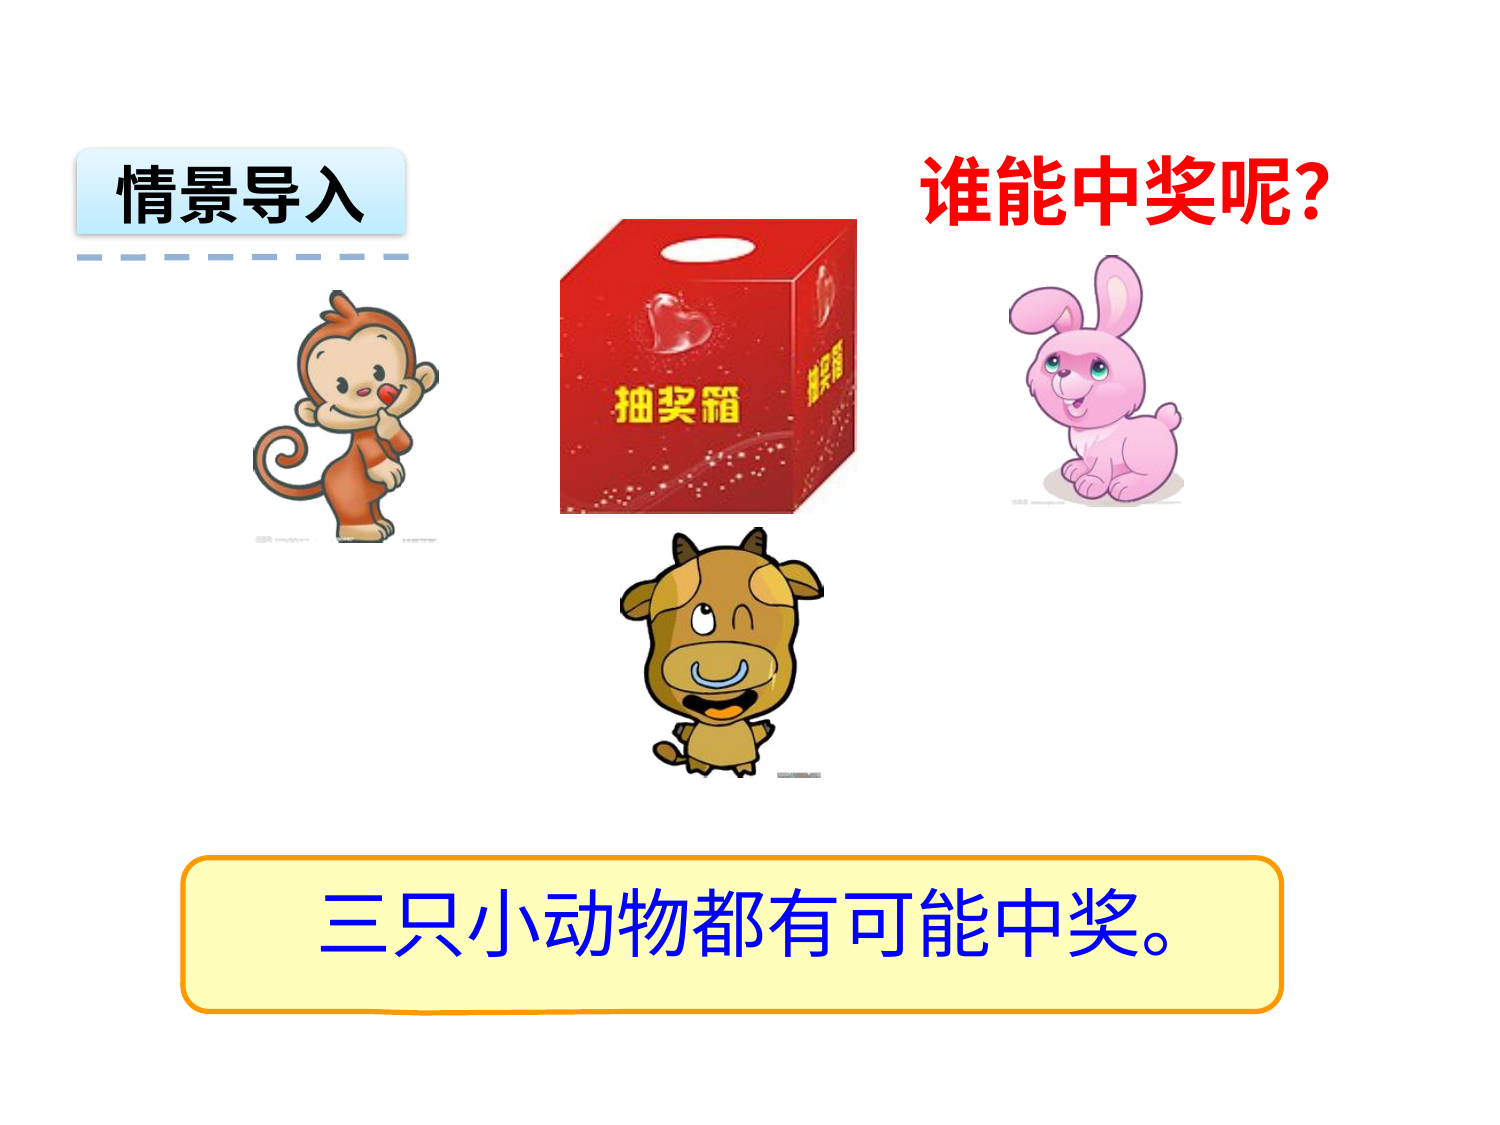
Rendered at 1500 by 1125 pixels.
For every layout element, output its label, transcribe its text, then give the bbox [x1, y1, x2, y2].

picture [1009, 255, 1184, 507]
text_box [182, 857, 1282, 1012]
picture [253, 290, 439, 543]
picture [560, 219, 857, 514]
picture [619, 526, 824, 779]
text_box 谁能中奖呢？ [903, 137, 1412, 242]
text_box 情景导入 [76, 148, 406, 235]
